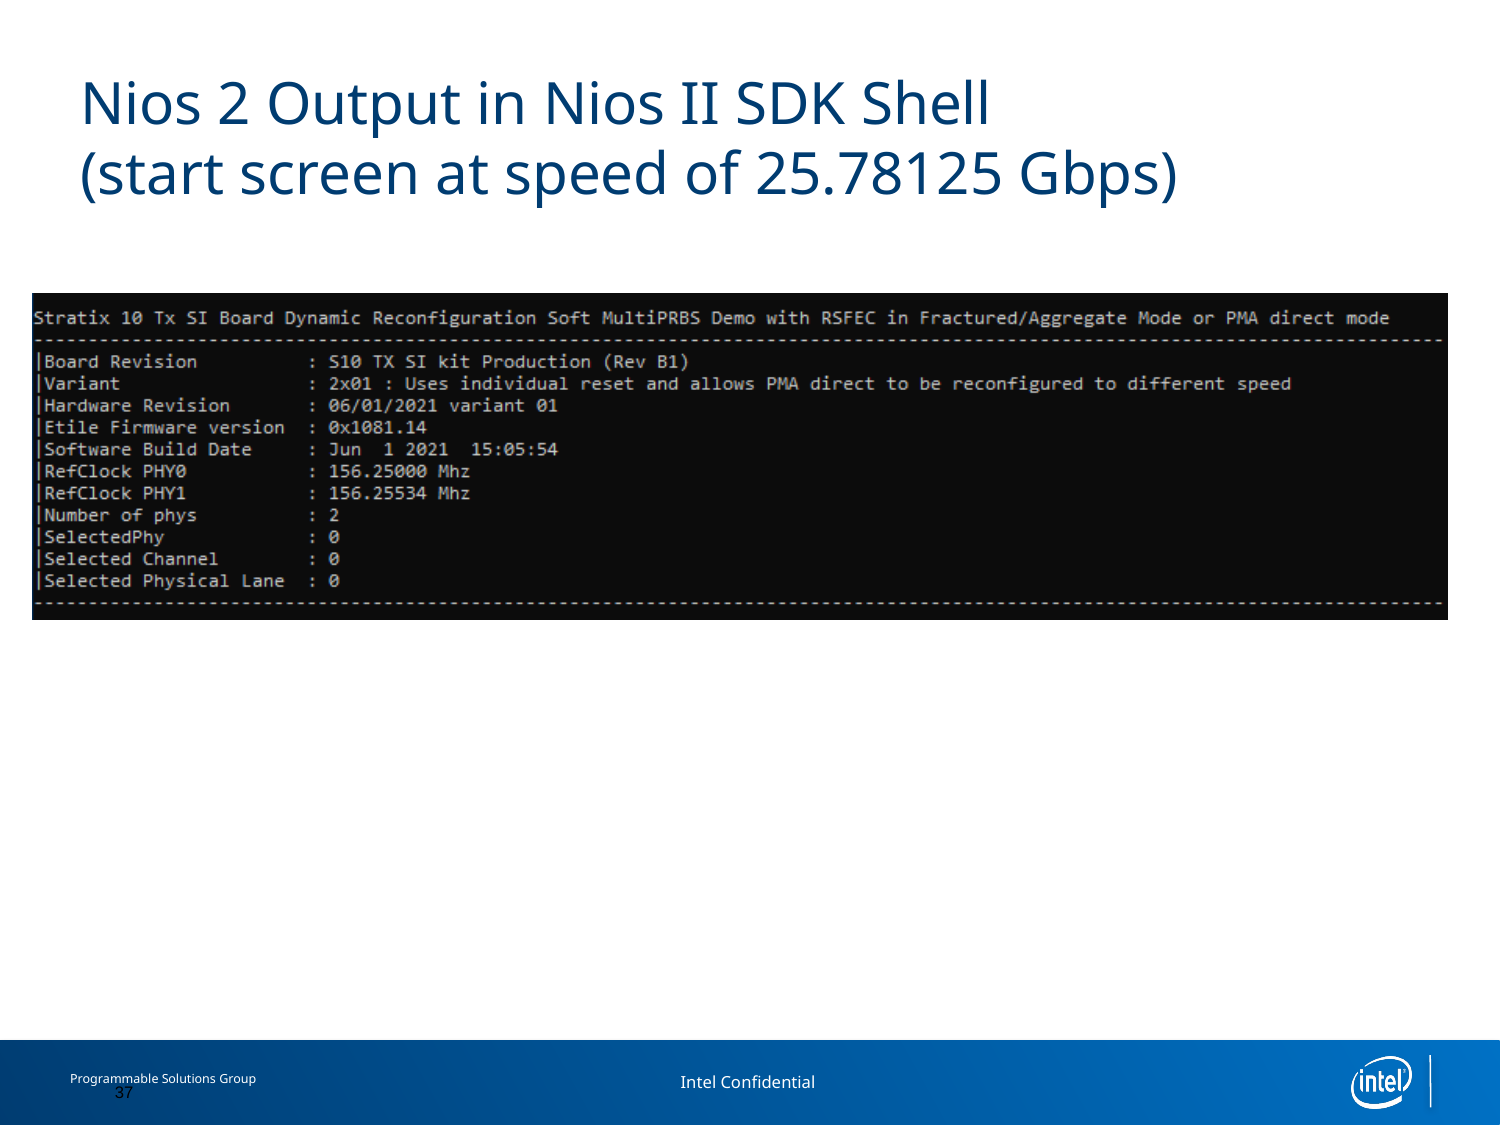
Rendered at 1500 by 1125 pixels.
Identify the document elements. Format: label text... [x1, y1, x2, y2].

title Nios 2 Output in Nios II SDK Shell (start screen at speed of 25.78125 Gbps) [80, 65, 1400, 194]
slide_number 37 [19, 1069, 134, 1116]
picture [32, 293, 1448, 621]
picture [1351, 1056, 1412, 1109]
